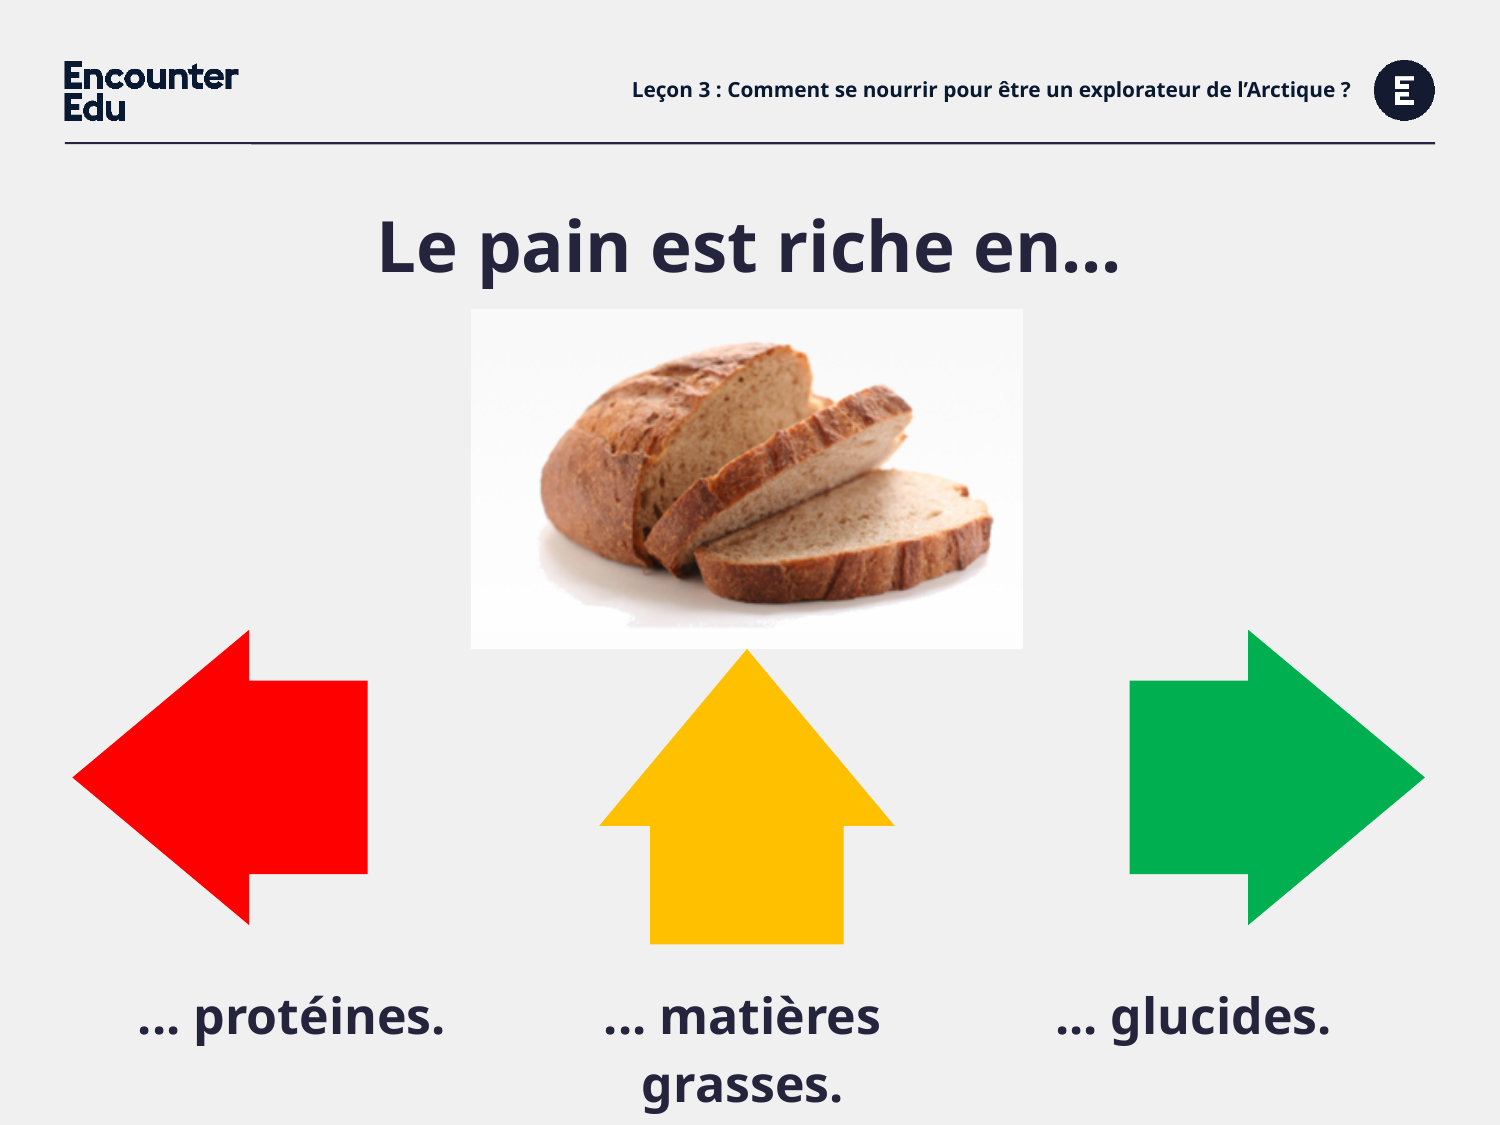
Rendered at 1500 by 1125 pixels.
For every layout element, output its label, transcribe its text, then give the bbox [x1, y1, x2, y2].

table_header ... protéines. [66, 973, 517, 1125]
picture [471, 309, 1023, 650]
text_box [597, 650, 897, 947]
picture [1372, 58, 1436, 122]
text_box Le pain est riche en... [73, 193, 1427, 294]
text_box [1127, 627, 1428, 927]
picture [60, 59, 243, 122]
text_box [70, 627, 370, 927]
table_header ... matières grasses. [517, 973, 968, 1125]
table_header ... glucides. [968, 973, 1419, 1125]
title Leçon 3 : Comment se nourrir pour être un explorateur de l’Arctique ? [447, 67, 1359, 114]
